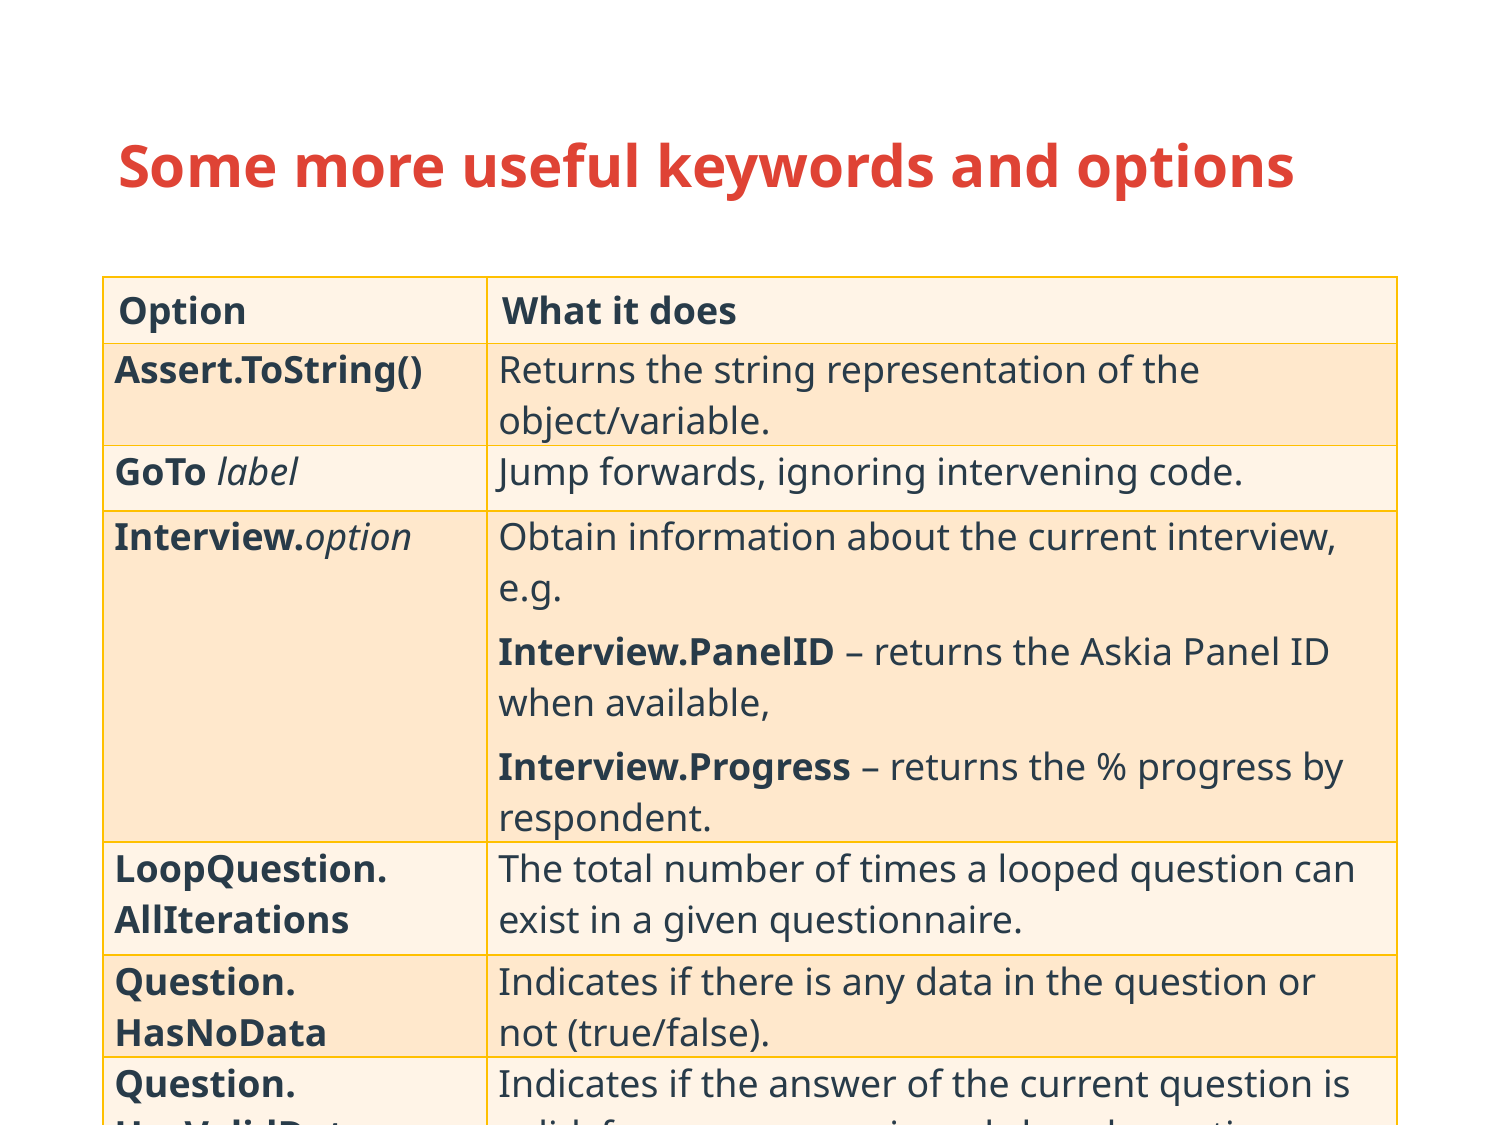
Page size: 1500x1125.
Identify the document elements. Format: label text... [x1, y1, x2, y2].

table_cell GoTo label [104, 446, 486, 510]
table_cell Jump forwards, ignoring intervening code. [488, 446, 1396, 510]
table_cell Indicates if the answer of the current question is valid, for open, numeric and closed questions (depending on type). [488, 1058, 1396, 1125]
table_header Option [104, 278, 486, 343]
title Some more useful keywords and options [103, 59, 1397, 276]
table_cell Indicates if there is any data in the question or not (true/false). [488, 956, 1396, 1056]
table_cell Obtain information about the current interview, e.g. Interview.PanelID – returns the Askia Panel ID when available, Interview.Progress – returns the % progress by respondent. [488, 512, 1396, 841]
table_cell Question. HasNoData [104, 956, 486, 1056]
table_cell Question. HasValidData [104, 1058, 486, 1125]
table_header What it does [488, 278, 1396, 343]
table_cell Returns the string representation of the object/variable. [488, 344, 1396, 445]
table_cell Interview.option [104, 512, 486, 841]
table_cell Assert.ToString() [104, 344, 486, 445]
table_cell LoopQuestion. AllIterations [104, 843, 486, 954]
table_cell The total number of times a looped question can exist in a given questionnaire. [488, 843, 1396, 954]
